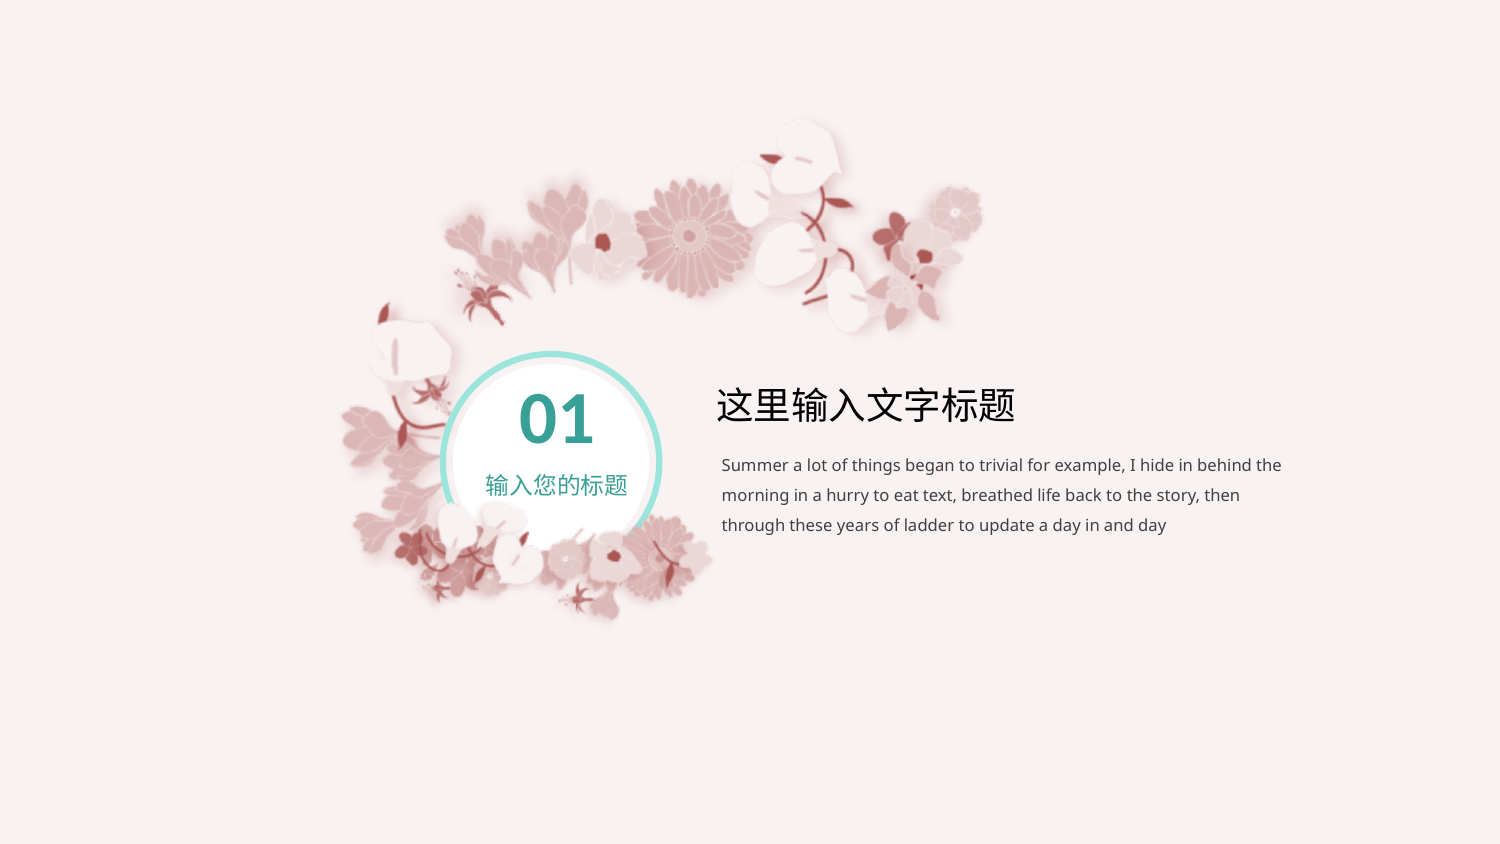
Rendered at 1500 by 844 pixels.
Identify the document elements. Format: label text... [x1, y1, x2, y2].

text_box 这里输入文字标题 [1006, 374, 1086, 434]
text_box Summer a lot of things began to trivial for example, I hide in behind the morning in a hurry to eat text, breathed life back to the story, then through these years of ladder to update a day in and day [723, 437, 1319, 573]
picture [259, 129, 1002, 631]
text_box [442, 353, 660, 487]
